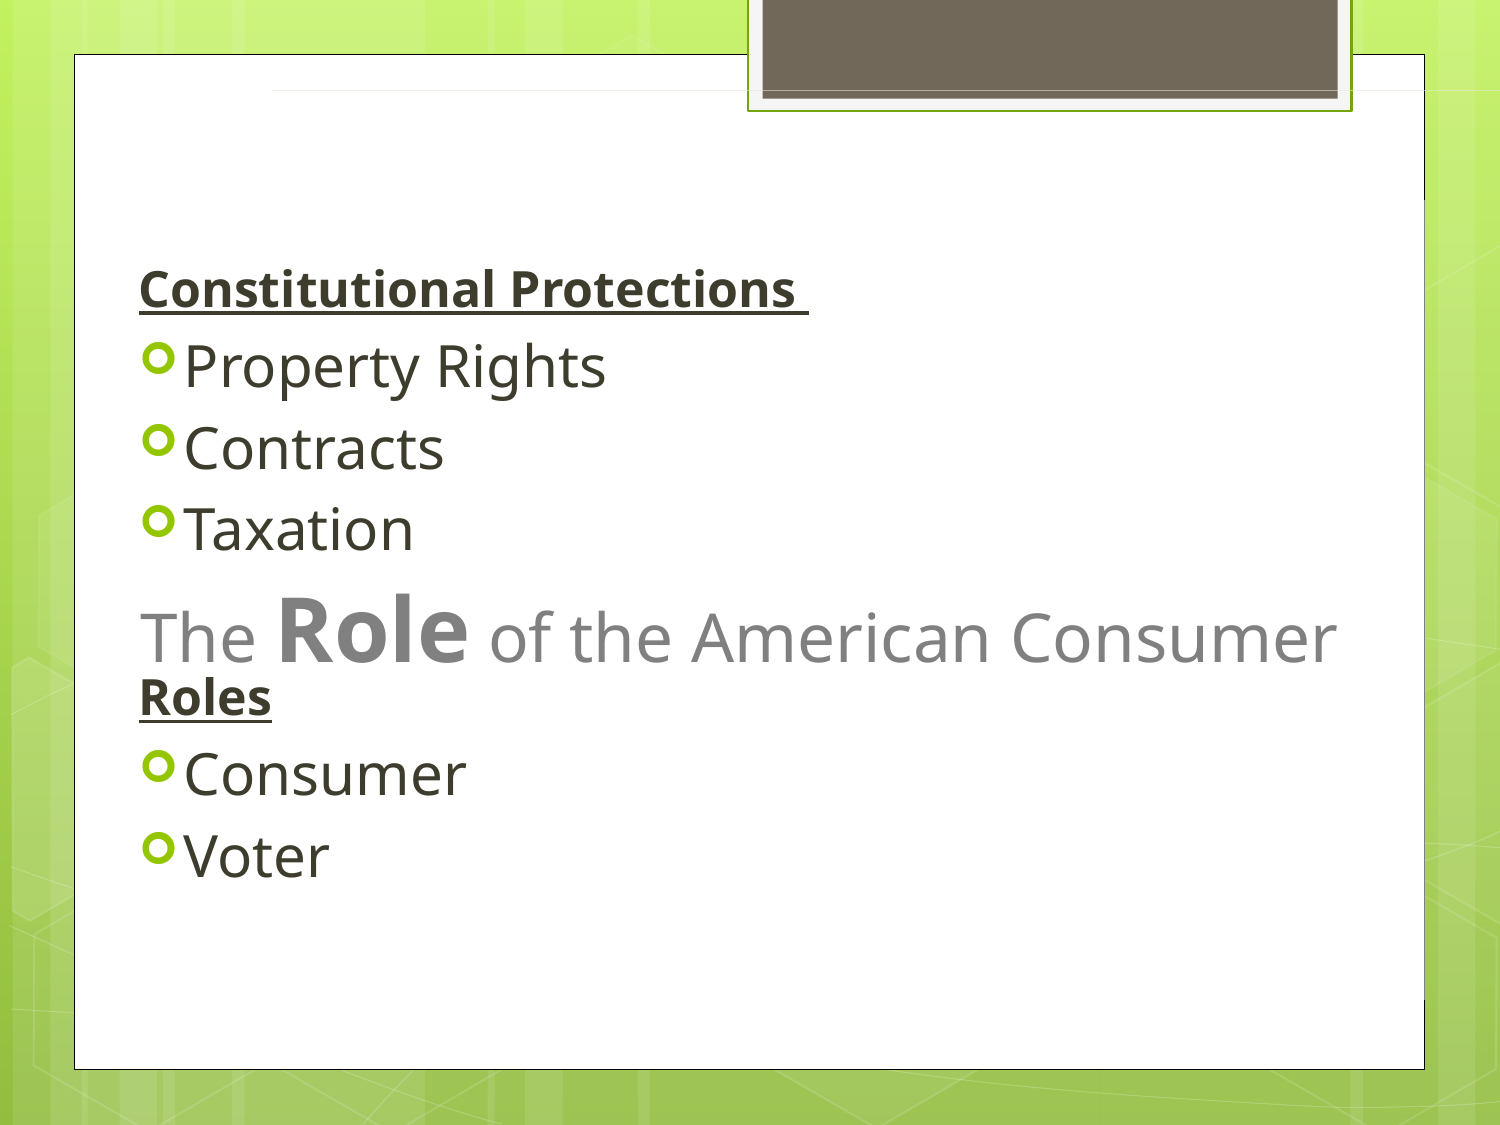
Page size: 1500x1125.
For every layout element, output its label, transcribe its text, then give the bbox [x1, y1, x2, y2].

list Constitutional Protections Property Rights Contracts Taxation Roles Consumer Voter [112, 200, 1425, 1000]
